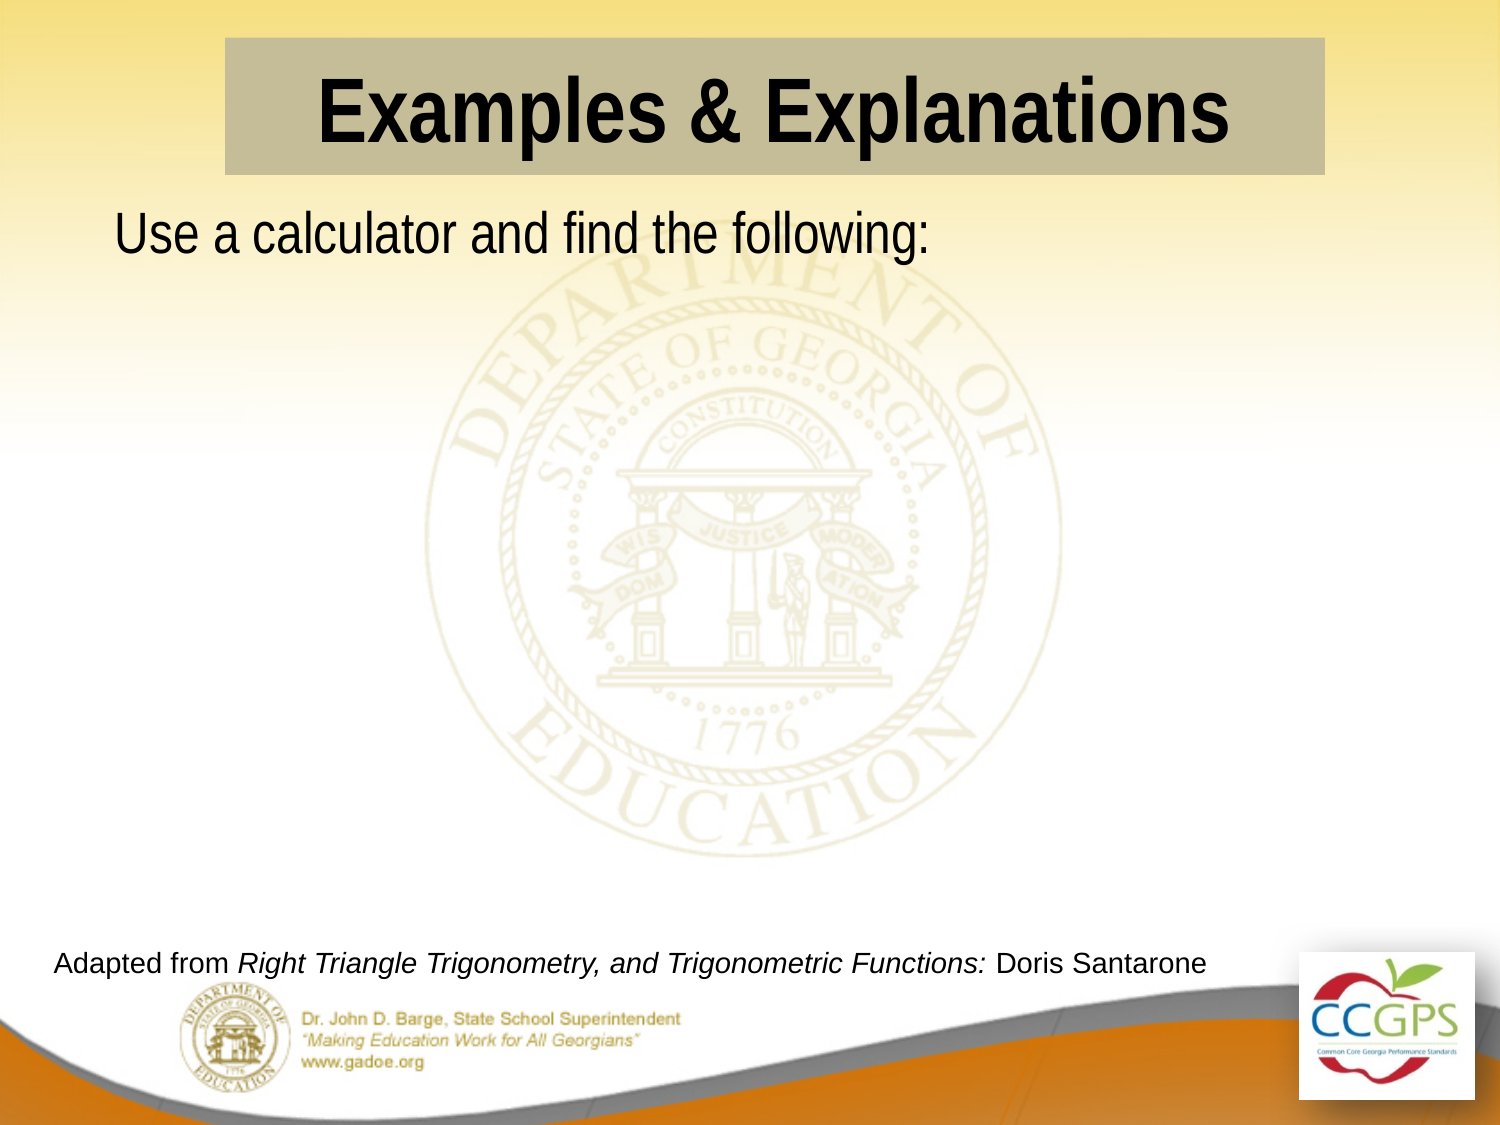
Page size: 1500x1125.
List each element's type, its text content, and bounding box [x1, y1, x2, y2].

text_box Adapted from Right Triangle Trigonometry, and Trigonometric Functions: Doris Santarone [38, 937, 1231, 988]
picture [0, 0, 1500, 1125]
title Examples & Explanations [224, 37, 1326, 176]
